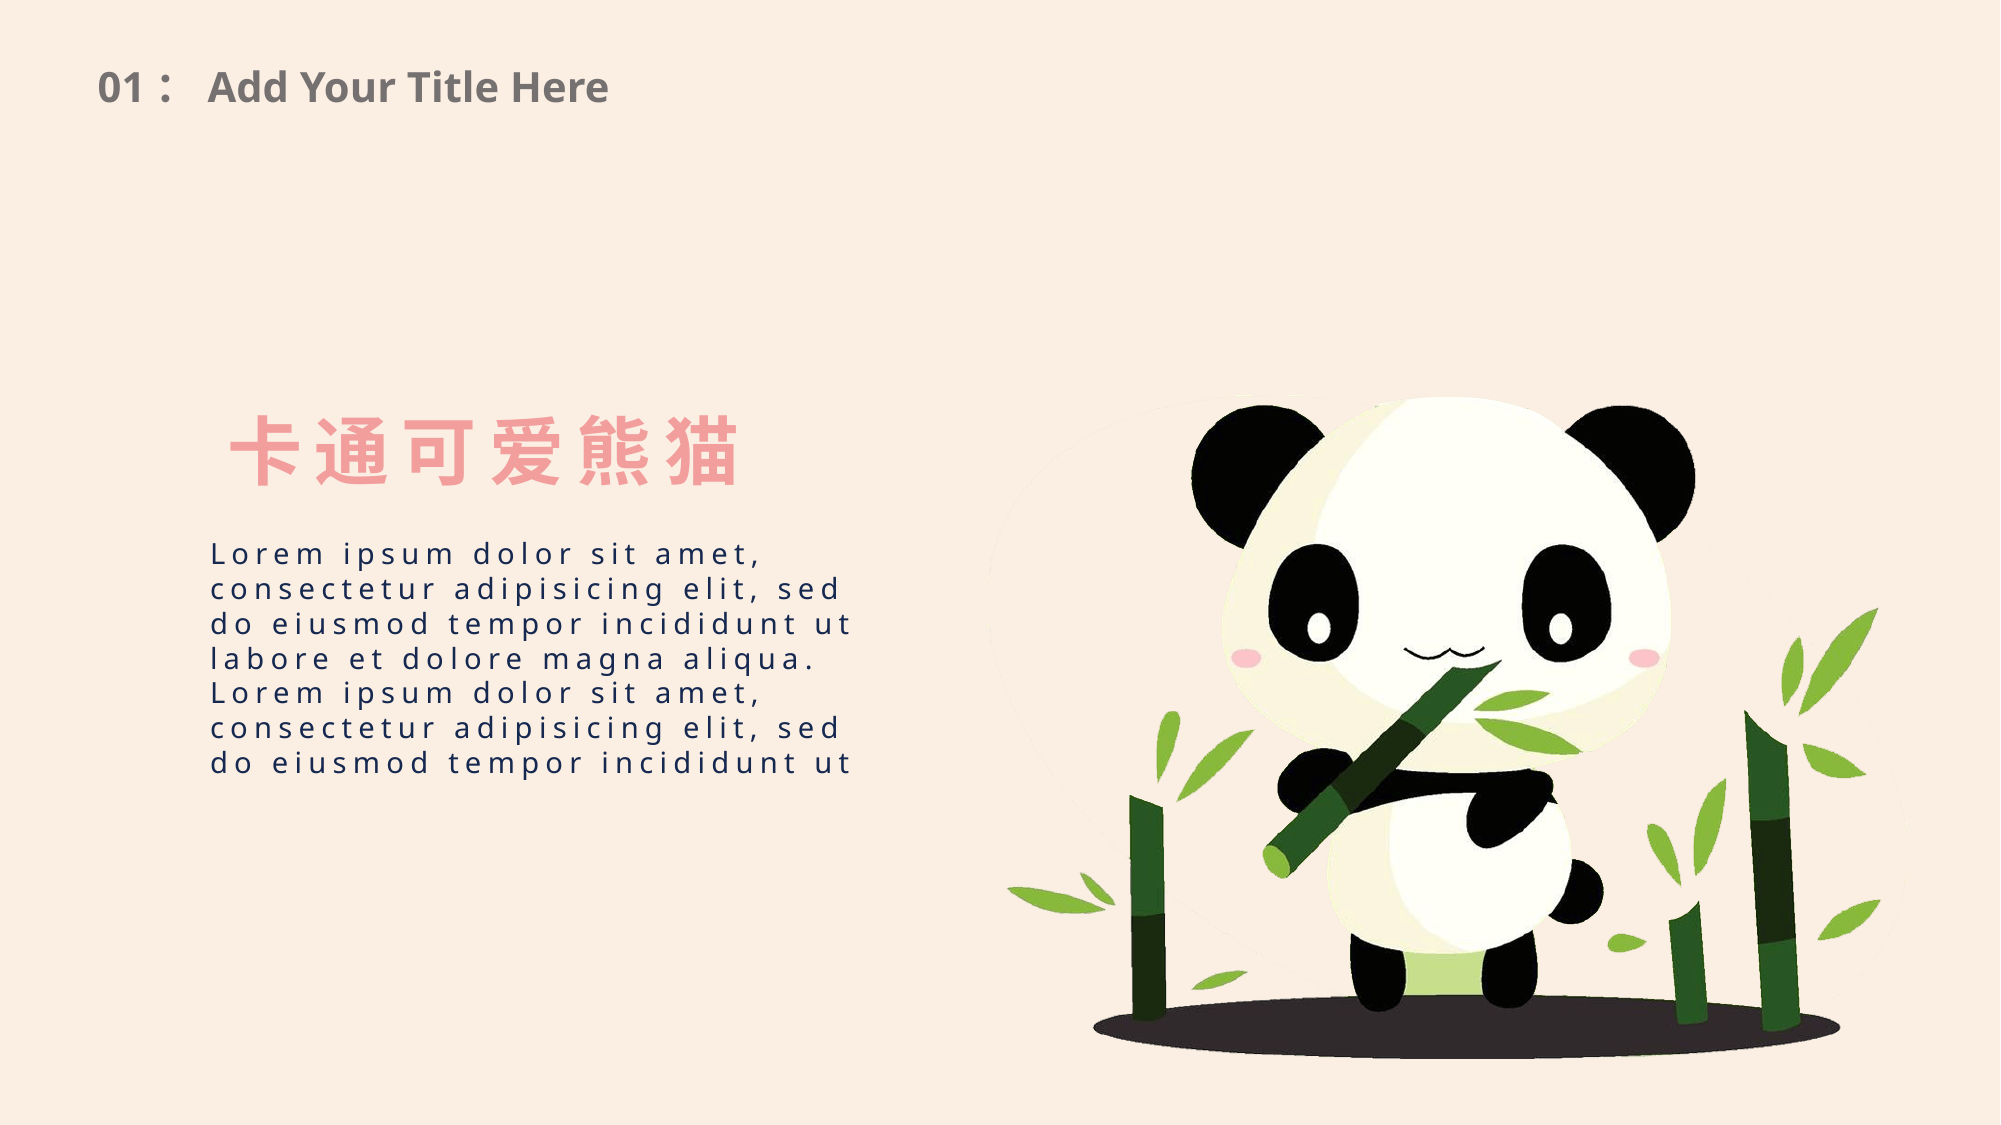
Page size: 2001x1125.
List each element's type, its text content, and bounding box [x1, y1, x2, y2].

picture [929, 348, 1954, 1095]
text_box Lorem ipsum dolor sit amet, consectetur adipisicing elit, sed do eiusmod tempor incididunt ut labore et dolore magna aliqua. Lorem ipsum dolor sit amet, consectetur adipisicing elit, sed do eiusmod tempor incididunt ut [195, 527, 877, 788]
text_box 卡通可爱熊猫 [179, 397, 788, 503]
text_box 01：Add Your Title Here [83, 53, 930, 118]
